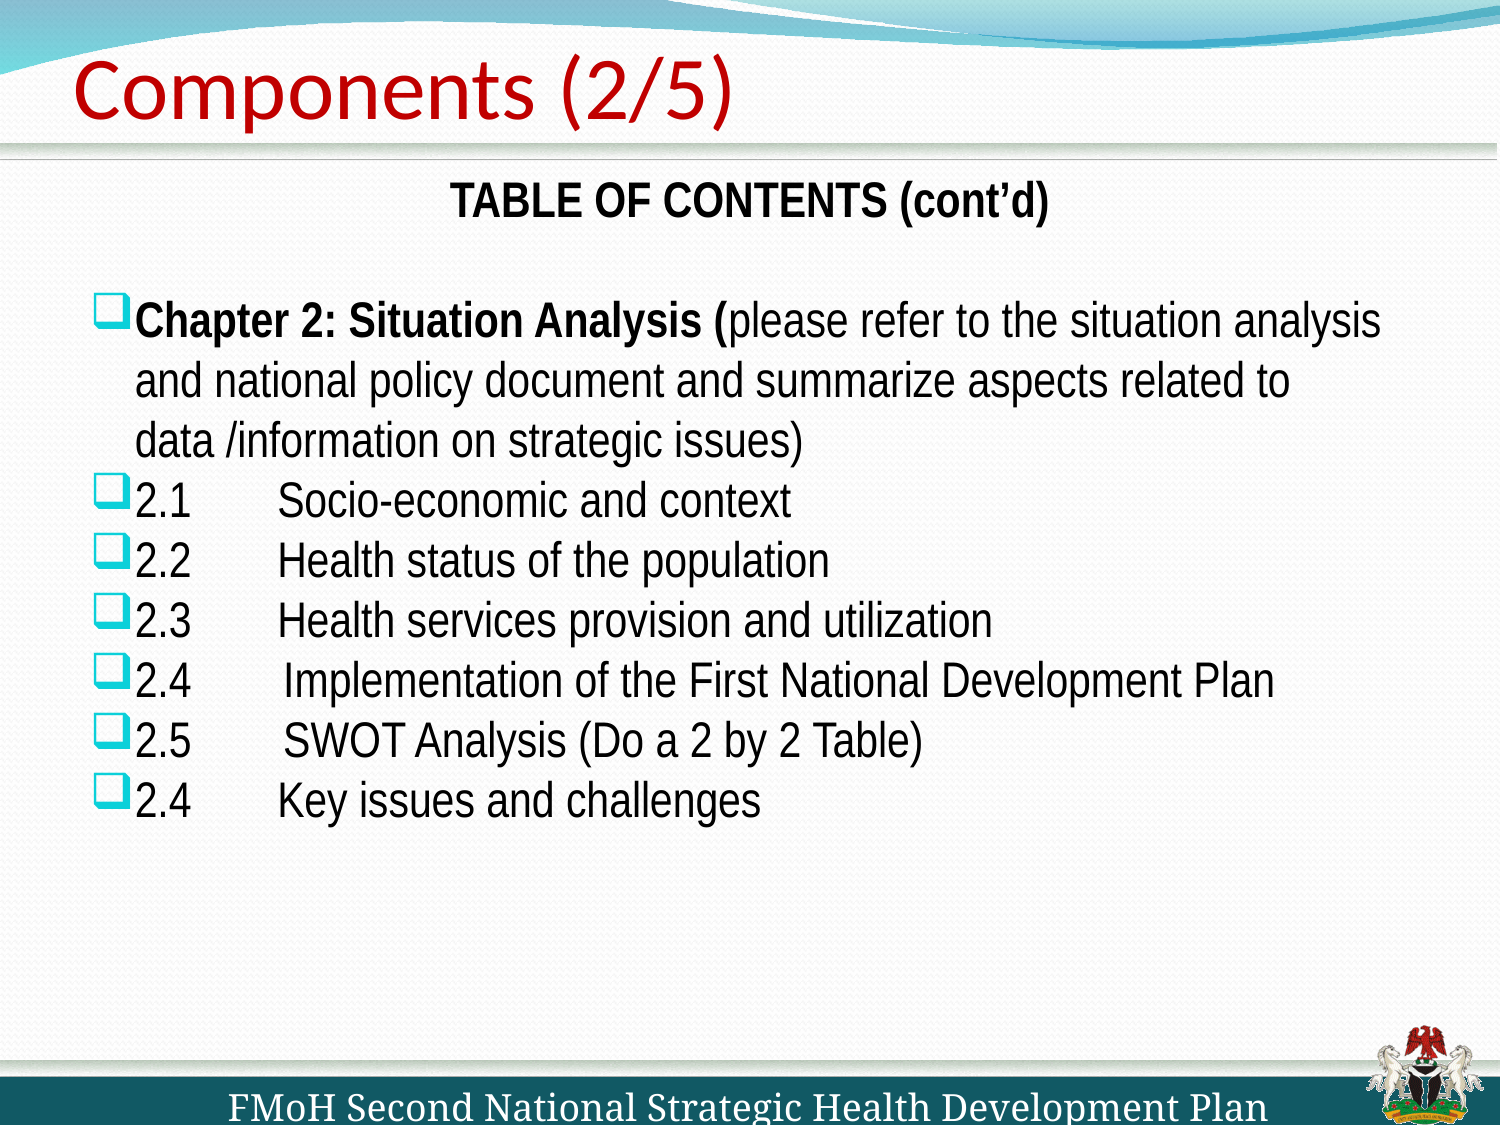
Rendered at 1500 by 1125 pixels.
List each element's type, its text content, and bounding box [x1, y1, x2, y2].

picture [0, 143, 1497, 161]
title Components (2/5) [73, 21, 1424, 138]
picture [0, 1022, 1500, 1125]
list TABLE OF CONTENTS (cont’d) Chapter 2: Situation Analysis (please refer to the situation analysis and national policy document and summarize aspects related to data /information on strategic issues) 2.1 Socio-economic and context 2.2 Health status of the population 2.3 Health services provision and utilization 2.4 Implementation of the First National Development Plan 2.5 SWOT Analysis (Do a 2 by 2 Table) 2.4 Key issues and challenges [75, 160, 1425, 1038]
